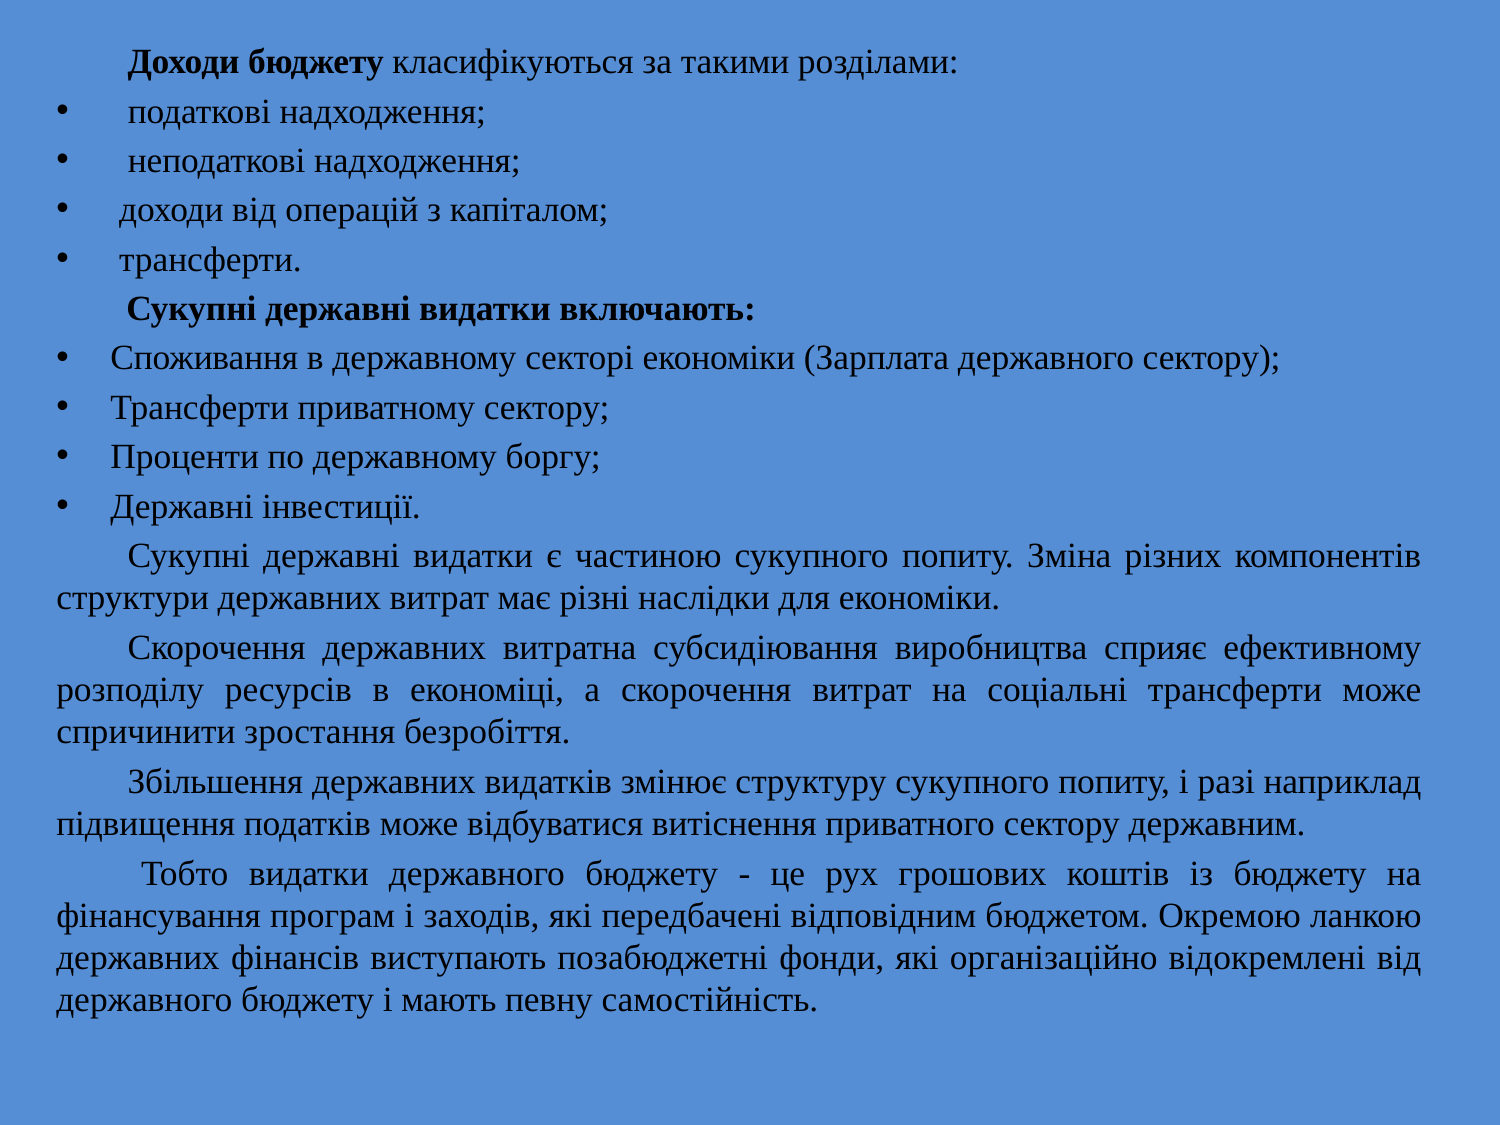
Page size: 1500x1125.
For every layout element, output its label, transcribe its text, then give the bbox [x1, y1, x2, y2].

list Доходи бюджету класифікуються за такими розділами: податкові надходження; неподаткові надходження; доходи від операцій з капіталом; трансферти. Сукупні державні видатки включають: Споживання в державному секторі економіки (Зарплата державного сектору); Трансферти приватному сектору; Проценти по державному боргу; Державні інвестиції. Сукупні державні видатки є частиною сукупного попиту. Зміна різних компонентів структури державних витрат має різні наслідки для економіки. Скорочення державних витратна субсидіювання виробництва сприяє ефективному розподілу ресурсів в економіці, а скорочення витрат на соціальні трансферти може спричинити зростання безробіття. Збільшення державних видатків змінює структуру сукупного попиту, і разі наприклад підвищення податків може відбуватися витіснення приватного сектору державним. Тобто видатки державного бюджету - це рух грошових коштів із бюджету на фінансування програм і заходів, які передбачені відповідним бюджетом. Окремою ланкою державних фінансів виступають позабюджетні фонди, які організаційно відокремлені від державного бюджету і мають певну самостійність. [41, 30, 1437, 1083]
